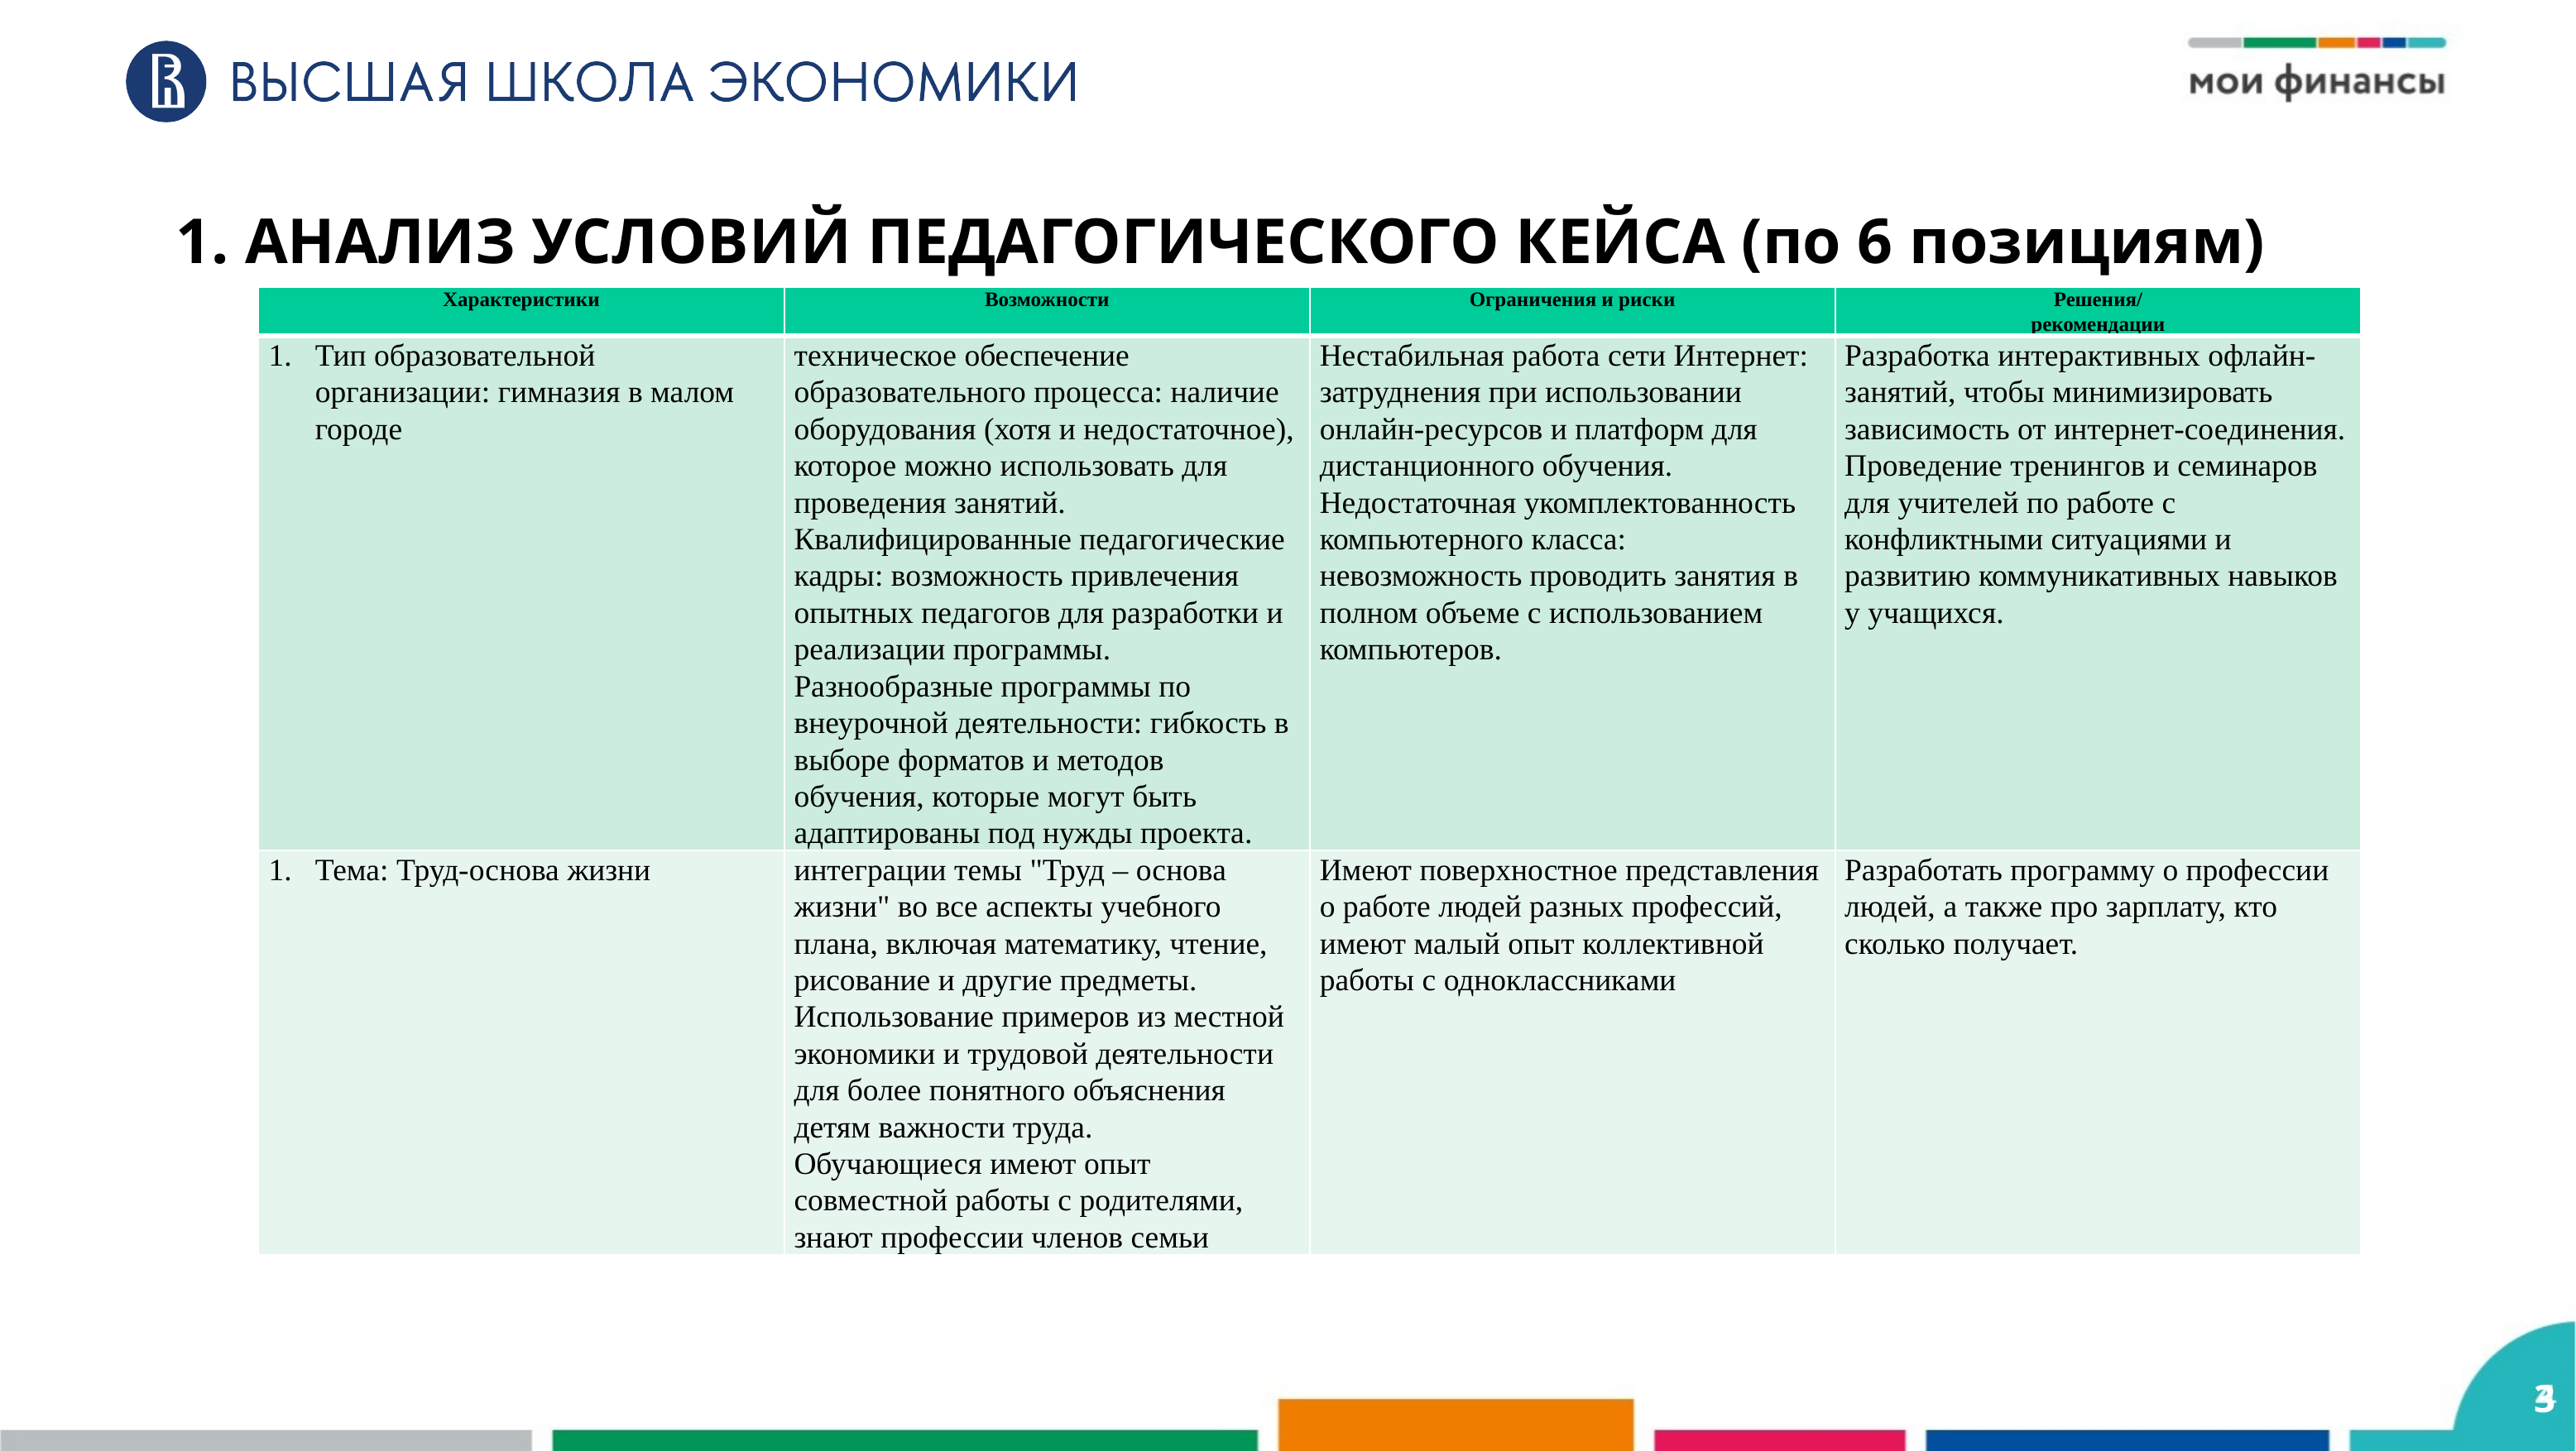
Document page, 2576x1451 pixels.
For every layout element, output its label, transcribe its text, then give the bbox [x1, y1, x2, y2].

table_header Характеристики [259, 288, 784, 333]
table_cell Имеют поверхностное представления о работе людей разных профессий, имеют малый опыт коллективной работы с одноклассниками [1311, 851, 1835, 1254]
table_cell Нестабильная работа сети Интернет: затруднения при использовании онлайн-ресурсов и платформ для дистанционного обучения. Недостаточная укомплектованность компьютерного класса: невозможность проводить занятия в полном объеме с использованием компьютеров. [1311, 338, 1835, 850]
table_header Решения/ рекомендации [1836, 288, 2360, 333]
slide_number 3 [2470, 1365, 2576, 1430]
table_header Ограничения и риски [1311, 288, 1835, 333]
table_cell Тип образовательной организации: гимназия в малом городе [259, 338, 784, 850]
table_cell техническое обеспечение образовательного процесса: наличие оборудования (хотя и недостаточное), которое можно использовать для проведения занятий. Квалифицированные педагогические кадры: возможность привлечения опытных педагогов для разработки и реализации программы. Разнообразные программы по внеурочной деятельности: гибкость в выборе форматов и методов обучения, которые могут быть адаптированы под нужды проекта. [785, 338, 1309, 850]
text_box 1. АНАЛИЗ УСЛОВИЙ ПЕДАГОГИЧЕСКОГО КЕЙСА (по 6 позициям) [44, 192, 2398, 286]
table_cell интеграции темы "Труд – основа жизни" во все аспекты учебного плана, включая математику, чтение, рисование и другие предметы. Использование примеров из местной экономики и трудовой деятельности для более понятного объяснения детям важности труда. Обучающиеся имеют опыт совместной работы с родителями, знают профессии членов семьи [785, 851, 1309, 1254]
table_cell Тема: Труд-основа жизни [259, 851, 784, 1254]
picture [0, 0, 2576, 1451]
table_cell Разработка интерактивных офлайн-занятий, чтобы минимизировать зависимость от интернет-соединения. Проведение тренингов и семинаров для учителей по работе с конфликтными ситуациями и развитию коммуникативных навыков у учащихся. [1836, 338, 2360, 850]
table_cell Разработать программу о профессии людей, а также про зарплату, кто сколько получает. [1836, 851, 2360, 1254]
table_header Возможности [785, 288, 1309, 333]
